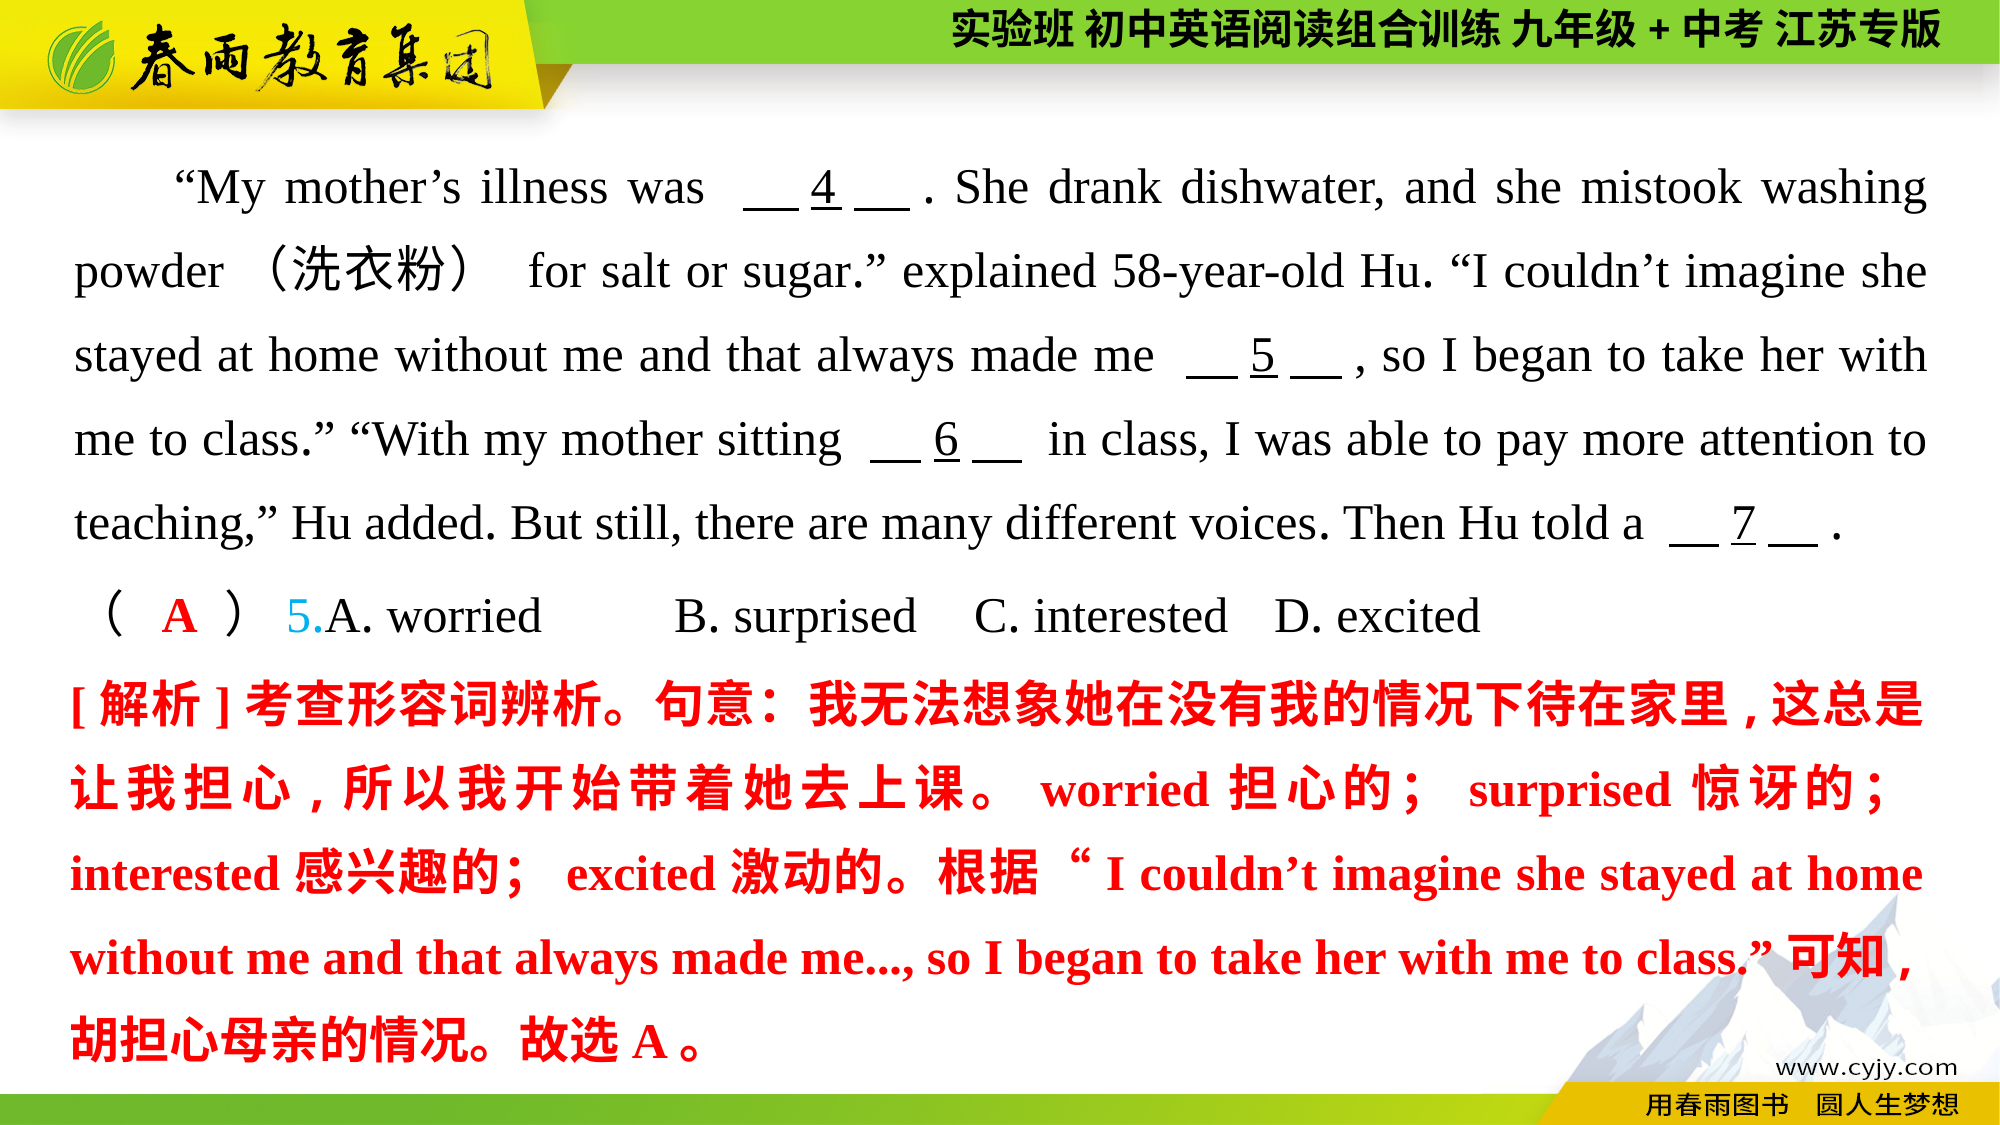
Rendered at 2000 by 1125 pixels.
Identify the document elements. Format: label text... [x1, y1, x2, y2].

text_box [解析]考查形容词辨析。句意：我无法想象她在没有我的情况下待在家里,这总是让我担心,所以我开始带着她去上课。worried担心的；surprised惊讶的；interested感兴趣的；excited激动的。根据“I couldn’t imagine she stayed at home without me and that always made me..., so I began to take her with me to class.”可知,胡担心母亲的情况。故选A。 [54, 641, 1939, 1076]
list “My mother’s illness was 4 . She drank dishwater, and she mistook washing powder（洗衣粉） for salt or sugar.” explained 58-year-old Hu. “I couldn’t imagine she stayed at home without me and that always made me 5 , so I began to take her with me to class.” “With my mother sitting 6 in class, I was able to pay more attention to teaching,” Hu added. But still, there are many different voices. Then Hu told a 7 . [59, 122, 1944, 550]
picture [0, 0, 2000, 1125]
text_box （ ）5.A. worried B. surprised C. interested D. excited [59, 550, 146, 641]
text_box （ ）5.A. worried B. surprised C. interested D. excited [213, 550, 1944, 650]
text_box A [146, 550, 213, 641]
